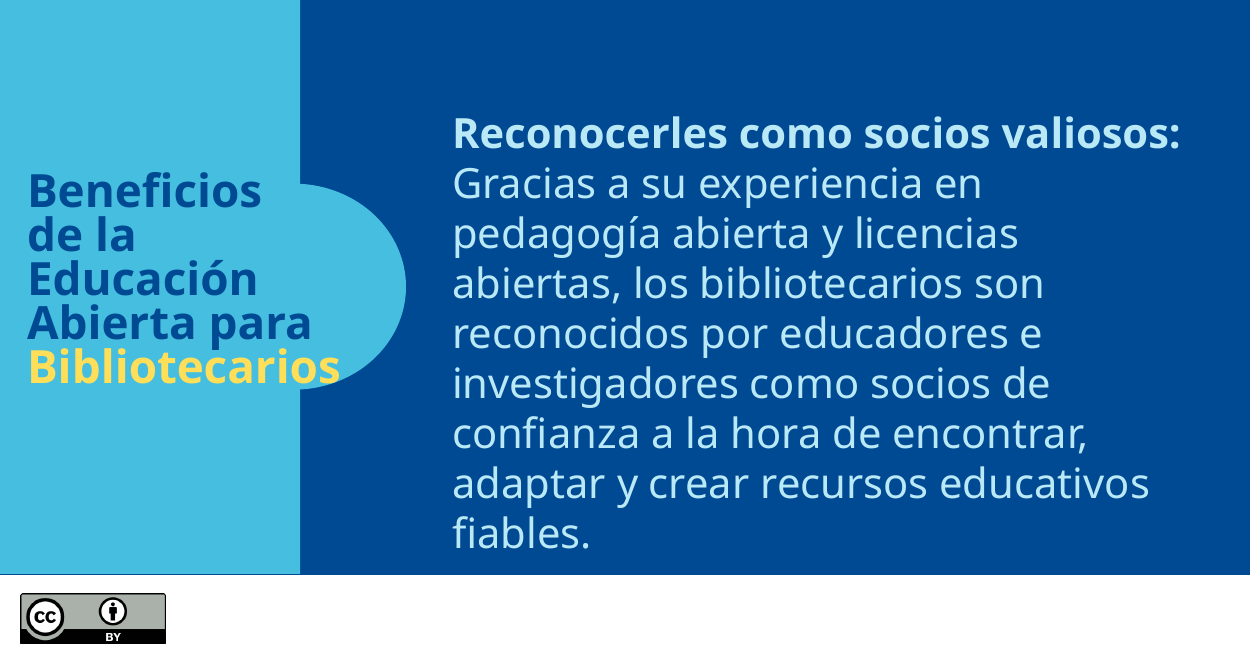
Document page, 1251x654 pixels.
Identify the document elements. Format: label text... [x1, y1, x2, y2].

text_box Reconocerles como socios valiosos: Gracias a su experiencia en pedagogía abierta y licencias abiertas, los bibliotecarios son reconocidos por educadores e investigadores como socios de confianza a la hora de encontrar, adaptar y crear recursos educativos fiables. [439, 94, 1202, 569]
text_box [0, 582, 1250, 654]
text_box [356, 200, 407, 373]
text_box Beneficios de la Educación Abierta para Bibliotecarios [14, 160, 356, 405]
picture [20, 592, 166, 645]
text_box [0, 0, 301, 574]
